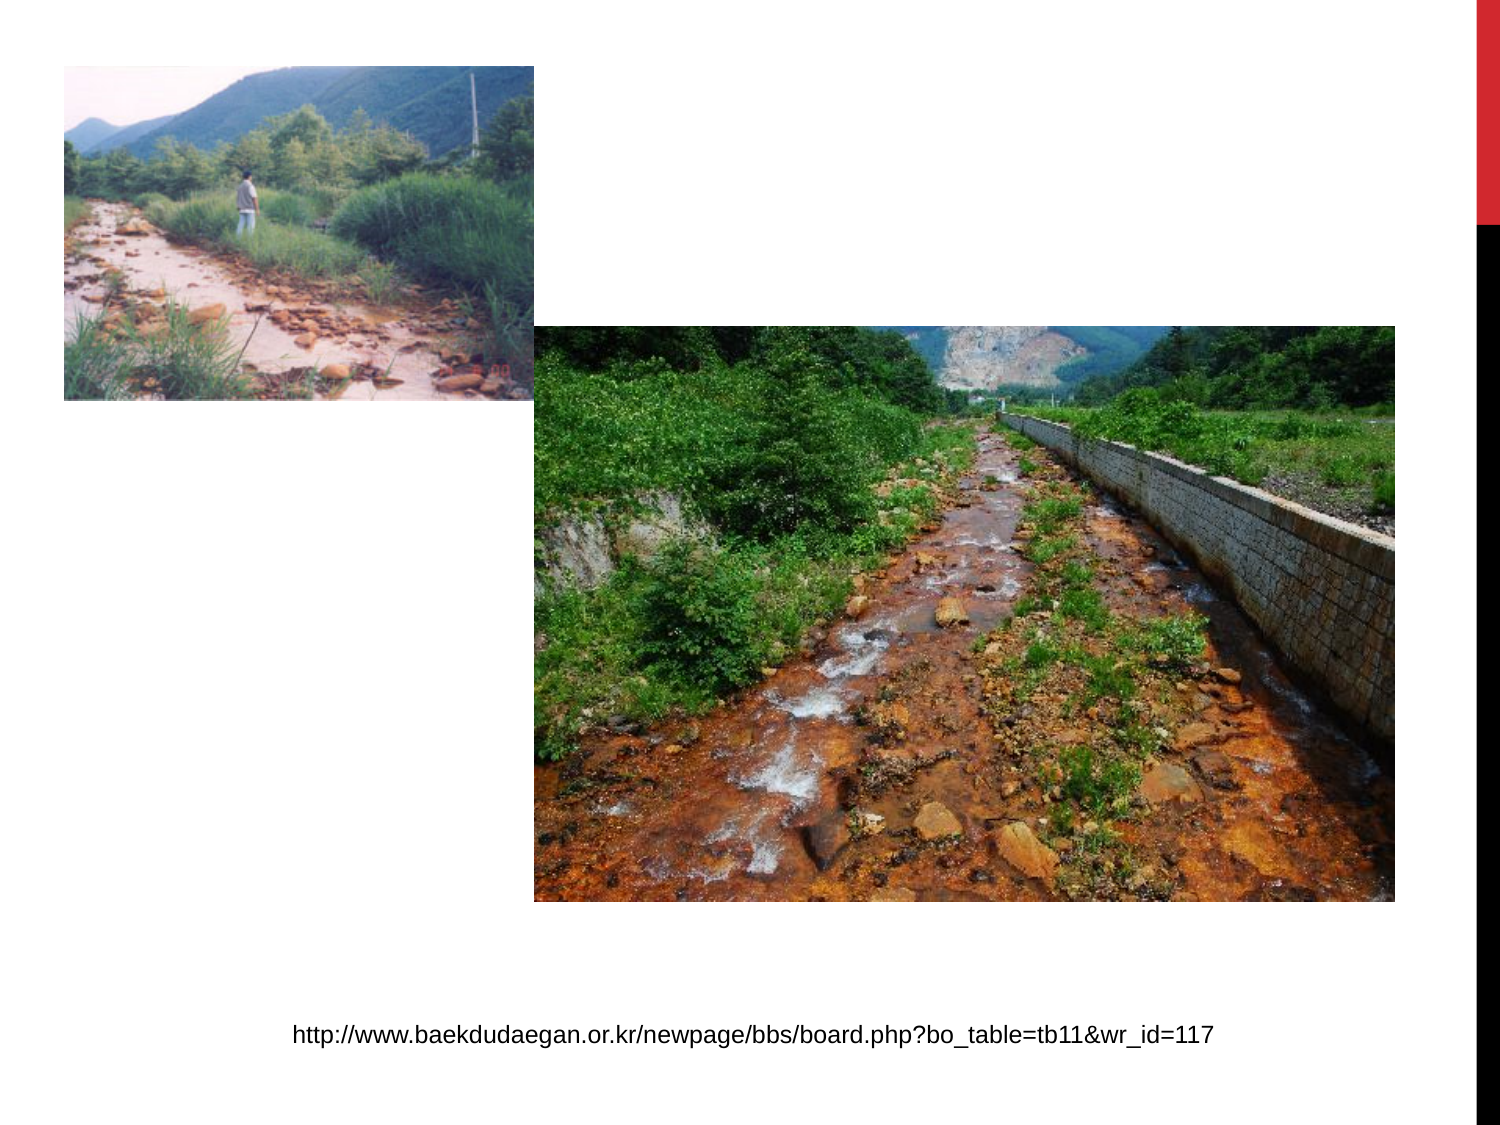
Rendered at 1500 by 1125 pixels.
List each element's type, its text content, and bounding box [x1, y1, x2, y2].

text_box http://www.baekdudaegan.or.kr/newpage/bbs/board.php?bo_table=tb11&wr_id=117 [277, 1011, 1338, 1057]
picture [64, 65, 1395, 902]
